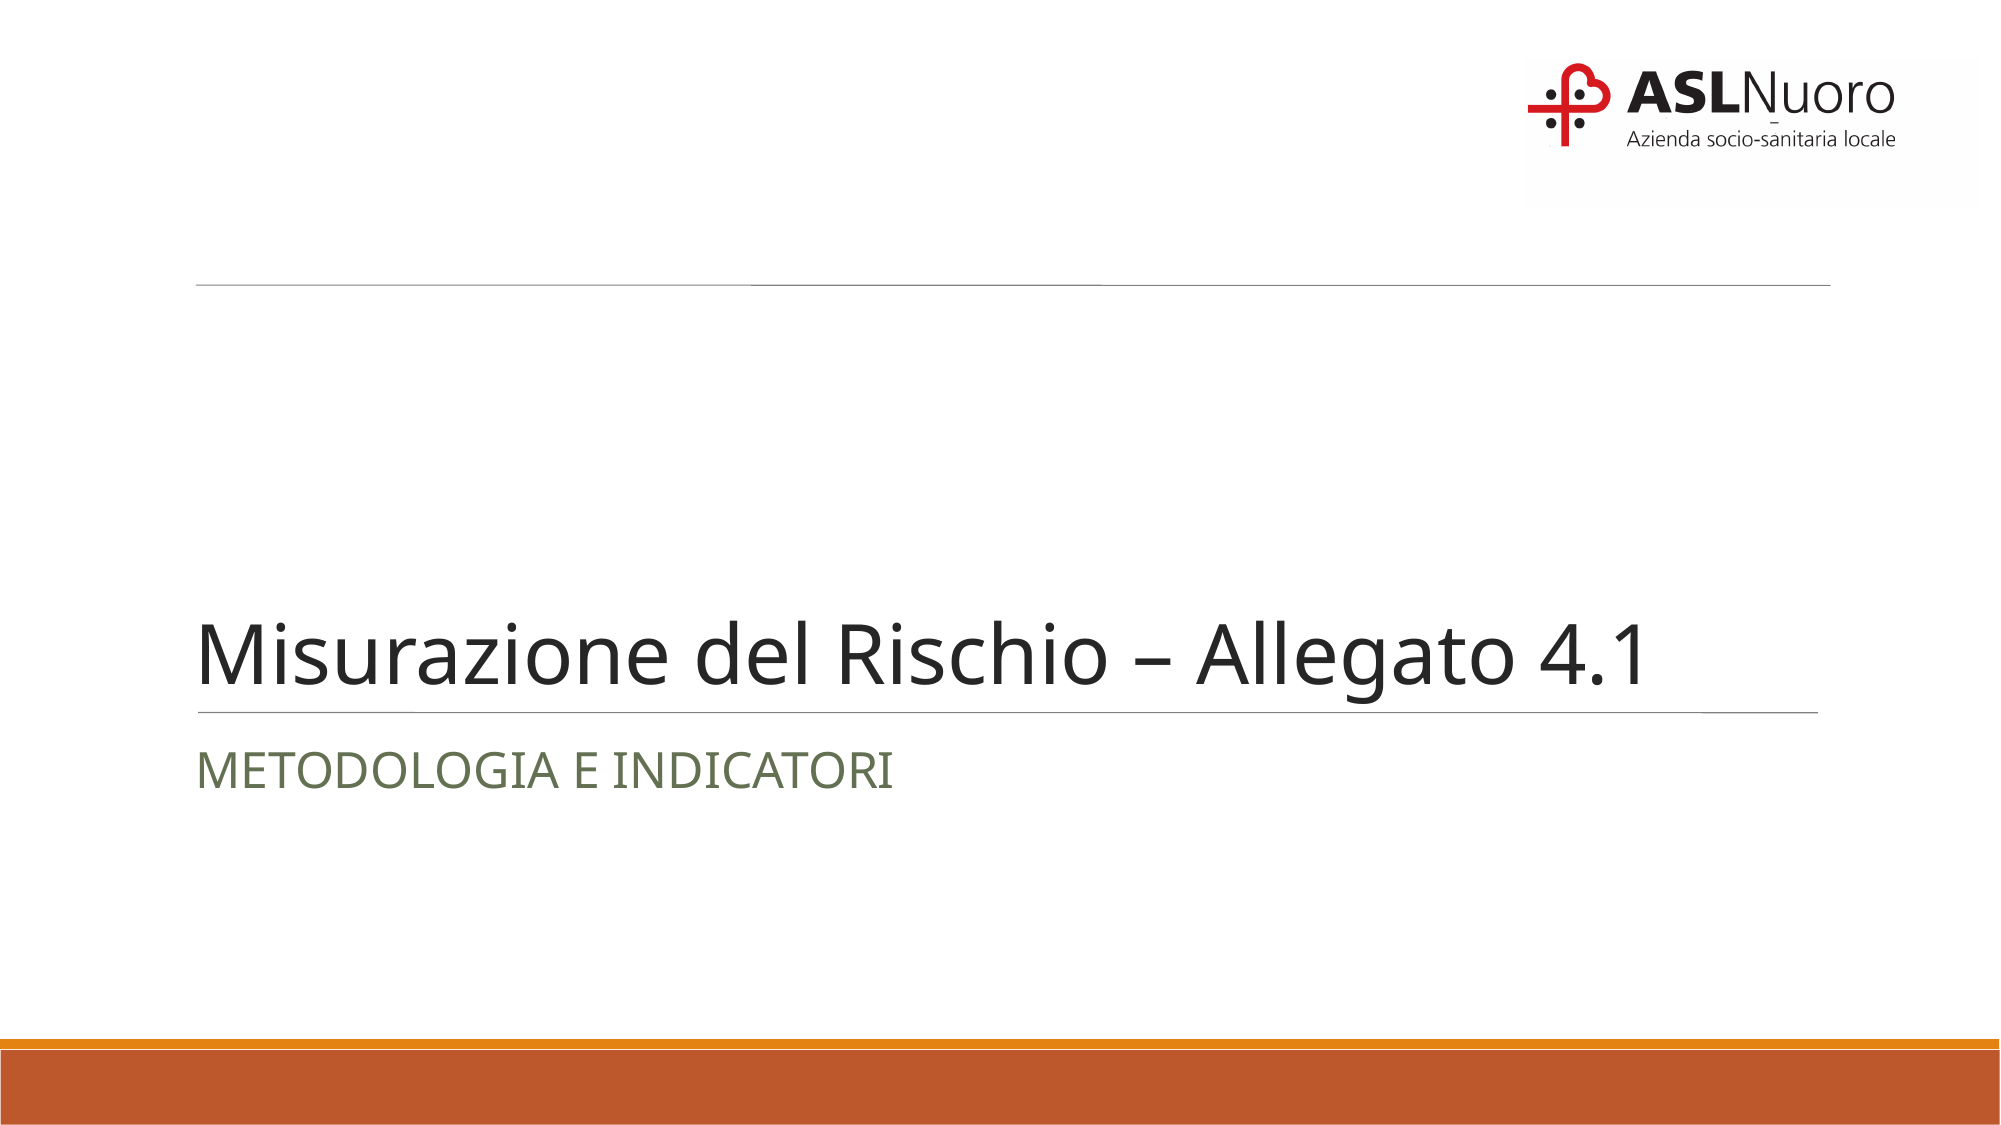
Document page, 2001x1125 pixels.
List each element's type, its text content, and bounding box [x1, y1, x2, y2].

text_box METODOLOGIA E INDICATORI [180, 730, 1831, 919]
picture [1524, 58, 1979, 207]
text_box Misurazione del Rischio – Allegato 4.1 [179, 124, 1830, 710]
